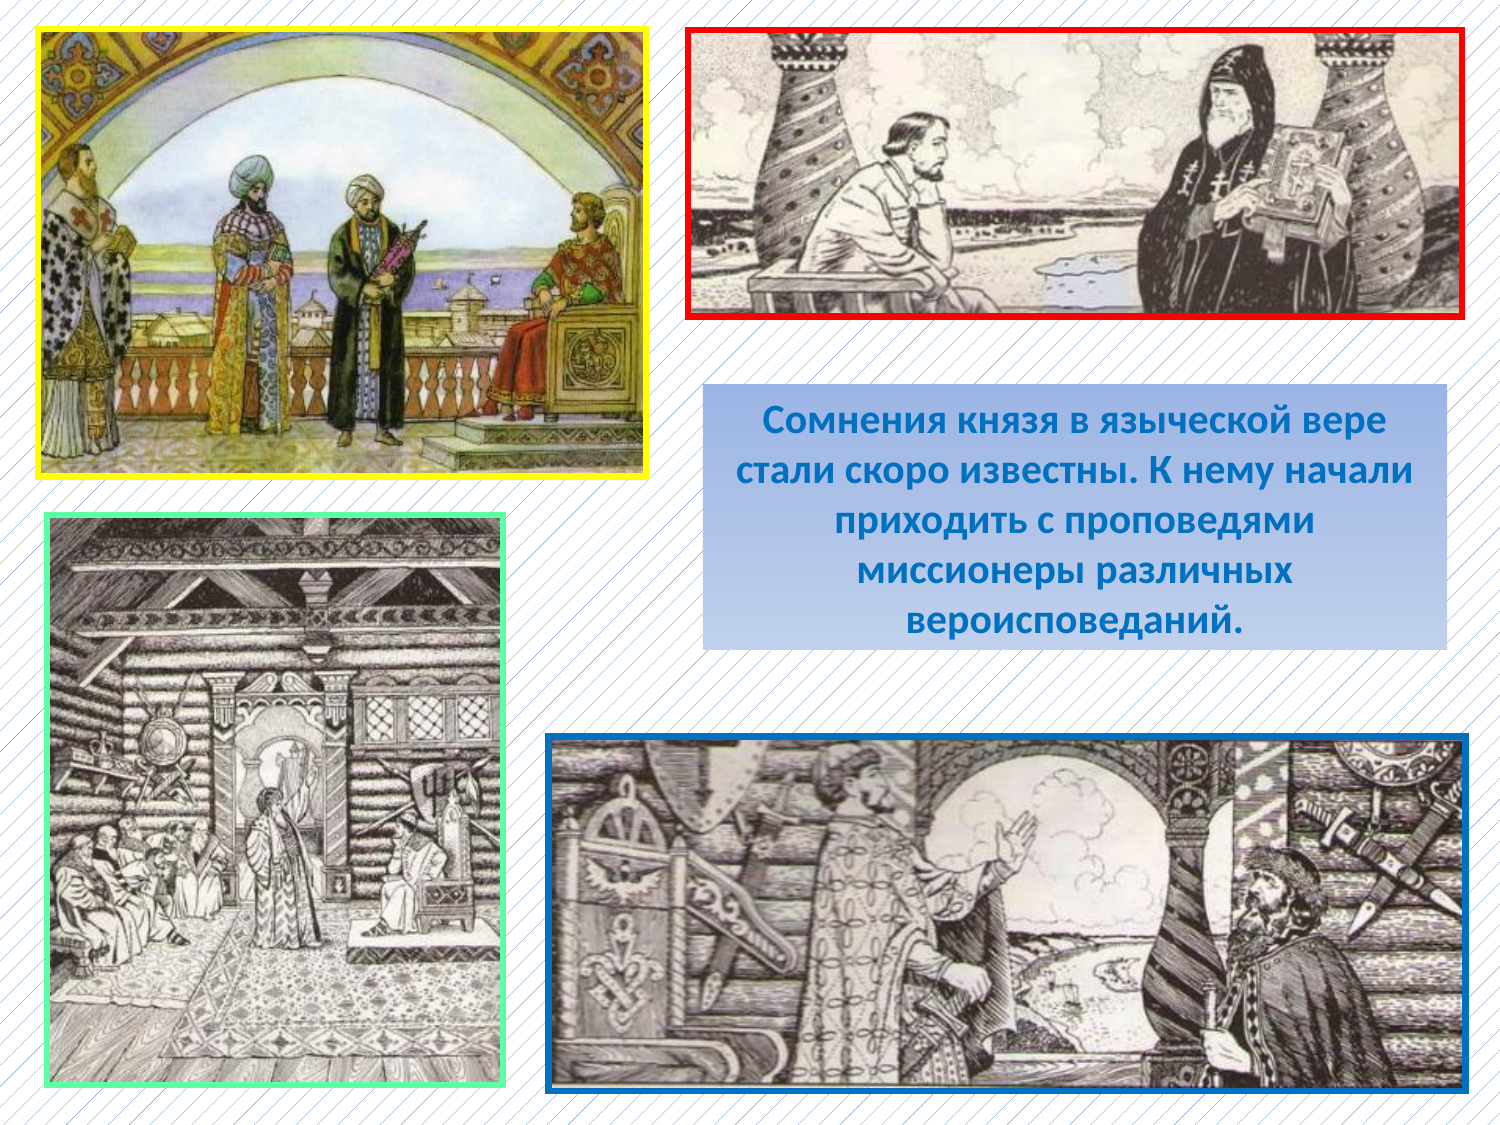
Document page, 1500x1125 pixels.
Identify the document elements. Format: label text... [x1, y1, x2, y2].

picture [49, 518, 501, 1082]
picture [551, 739, 1463, 1089]
picture [690, 33, 1460, 314]
text_box Сомнения князя в языческой вере стали скоро известны. К нему начали приходить с проповедями миссионеры различных вероисповеданий. [702, 384, 1448, 650]
picture [40, 31, 643, 474]
